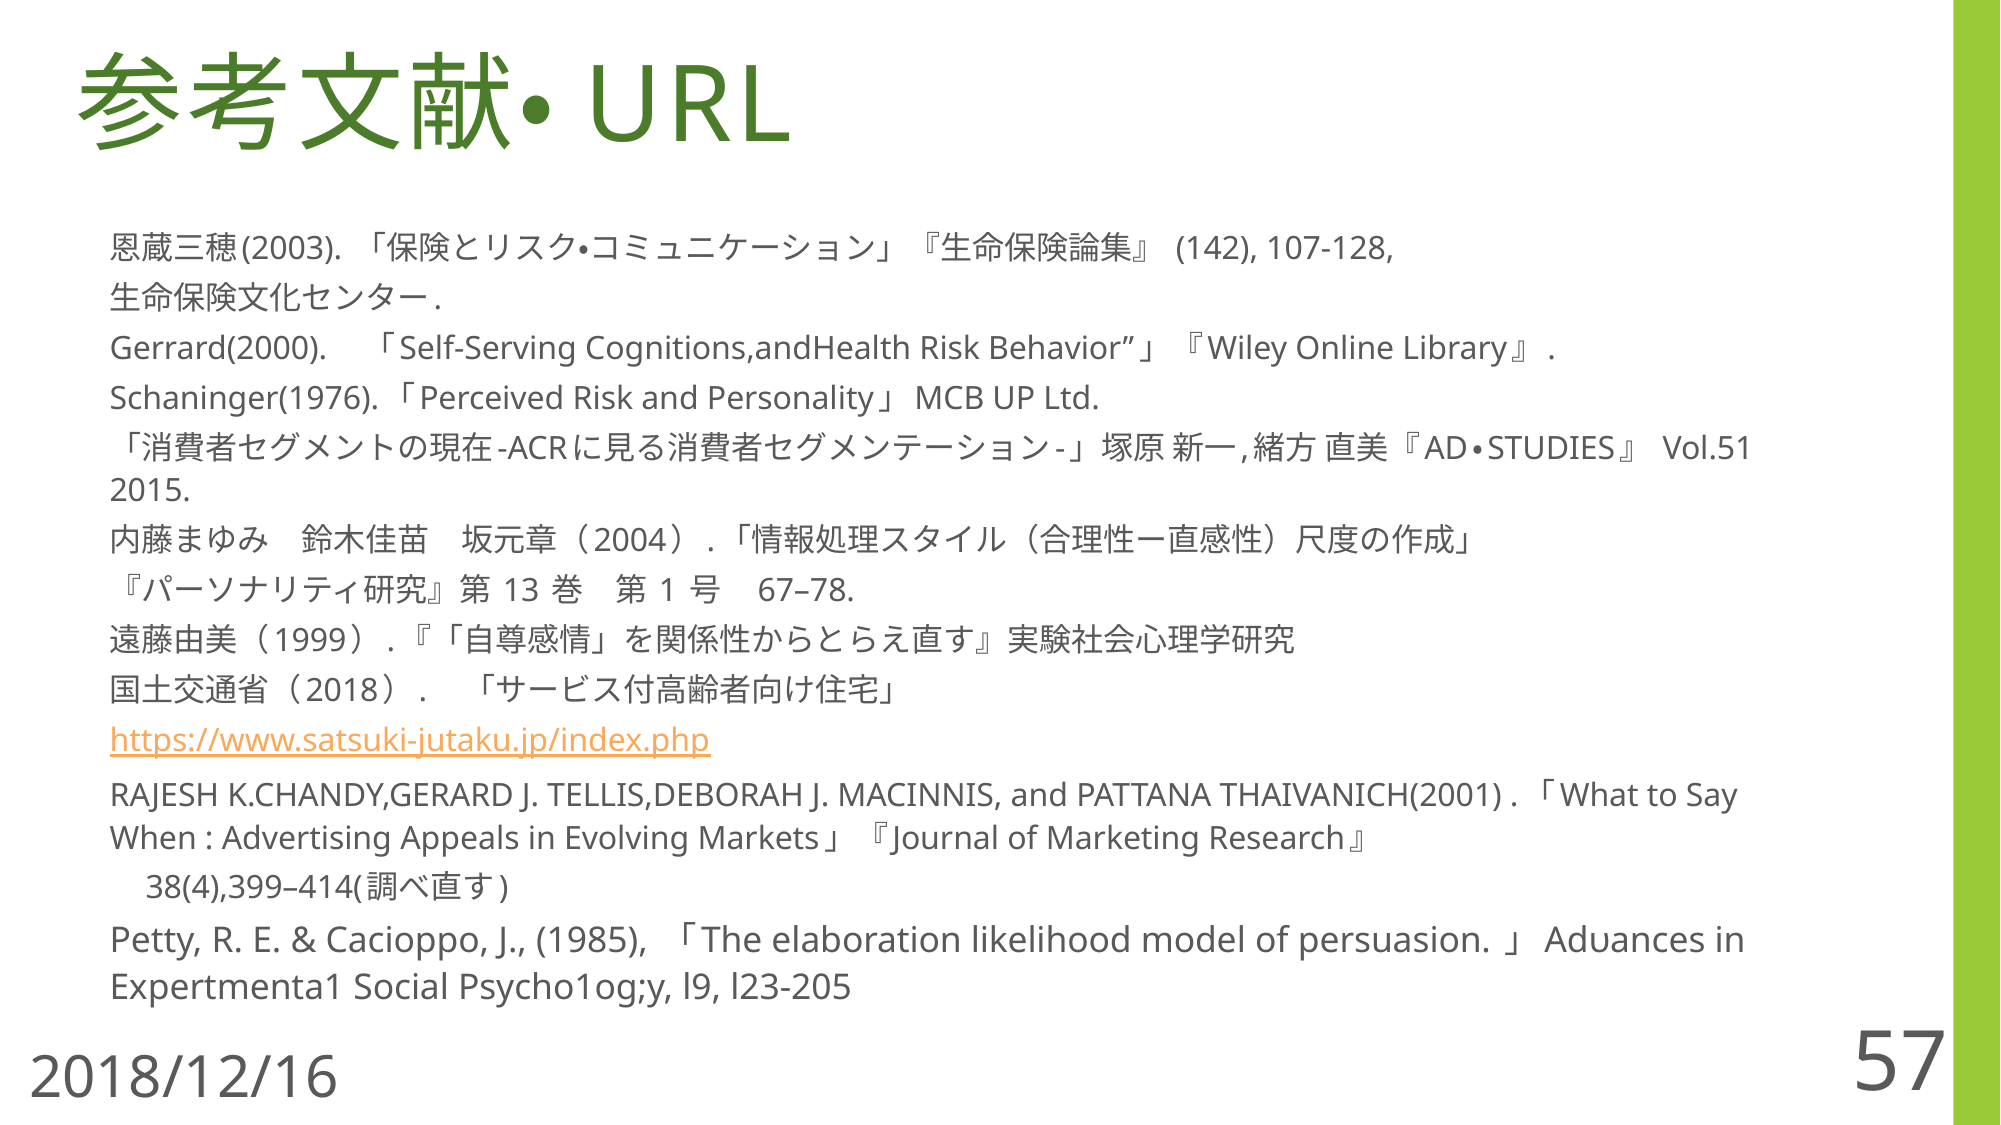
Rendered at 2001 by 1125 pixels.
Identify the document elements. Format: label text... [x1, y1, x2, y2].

slide_number 57 [1500, 1035, 1963, 1093]
list 恩蔵三穂(2003). 「保険とリスク・コミュニケーション」『生命保険論集』 (142), 107-128, 生命保険文化センター. Gerrard(2000). 「Self-Serving Cognitions,andHealth Risk Behavior”」『Wiley Online Library』. Schaninger(1976).「Perceived Risk and Personality」MCB UP Ltd. 「消費者セグメントの現在-ACRに見る消費者セグメンテーション-」塚原 新一,緒方 直美『AD・STUDIES』 Vol.51 2015. 内藤まゆみ 鈴木佳苗 坂元章（2004）.「情報処理スタイル（合理性ー直感性）尺度の作成」 『パーソナリティ研究』第 13 巻 第 1 号 67–78. 遠藤由美（1999）.『「自尊感情」を関係性からとらえ直す』実験社会心理学研究 国土交通省（2018）. 「サービス付高齢者向け住宅」 https://www.satsuki-jutaku.jp/index.php RAJESH K.CHANDY,GERARD J. TELLIS,DEBORAH J. MACINNIS, and PATTANA THAIVANICH(2001) .「What to Say When : Advertising Appeals in Evolving Markets」『Journal of Marketing Research』 38(4),399–414(調べ直す) Petty, R. E. & Cacioppo, J., (1985), 「The elaboration likelihood model of persuasion. 」Adυances in Expertmenta1 Social Psycho1og;y, l9, l23-205 [94, 288, 1841, 1021]
text_box 参考文献・URL [61, 42, 1983, 288]
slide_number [14, 1045, 397, 1103]
